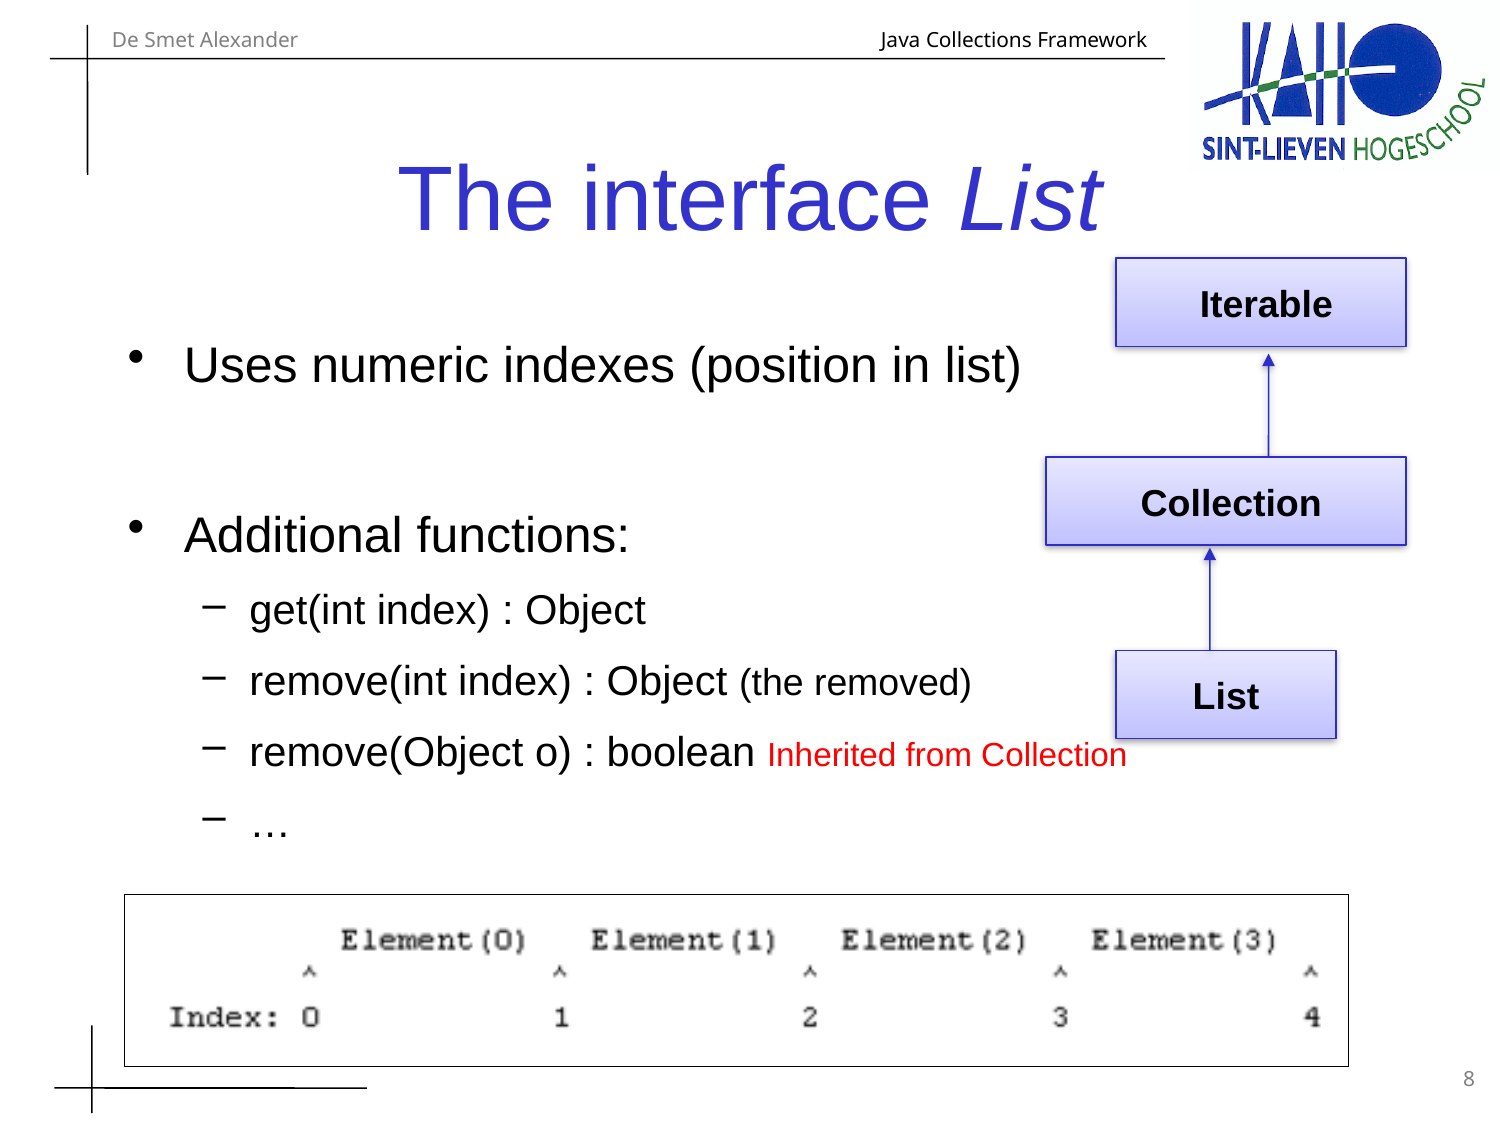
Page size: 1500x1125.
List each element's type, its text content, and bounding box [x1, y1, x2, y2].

picture [1187, 0, 1500, 173]
text_box Iterable [1115, 257, 1407, 347]
text_box [1262, 353, 1275, 454]
text_box List [1115, 650, 1337, 739]
text_box Collection [1045, 456, 1407, 546]
title The interface List [112, 99, 1388, 288]
picture [124, 894, 1348, 1067]
text_box [1203, 547, 1217, 651]
list Uses numeric indexes (position in list) Additional functions: get(int index) : Object remove(int index) : Object (the removed) remove(Object o) : boolean Inherited from Collection … [112, 324, 1388, 1001]
